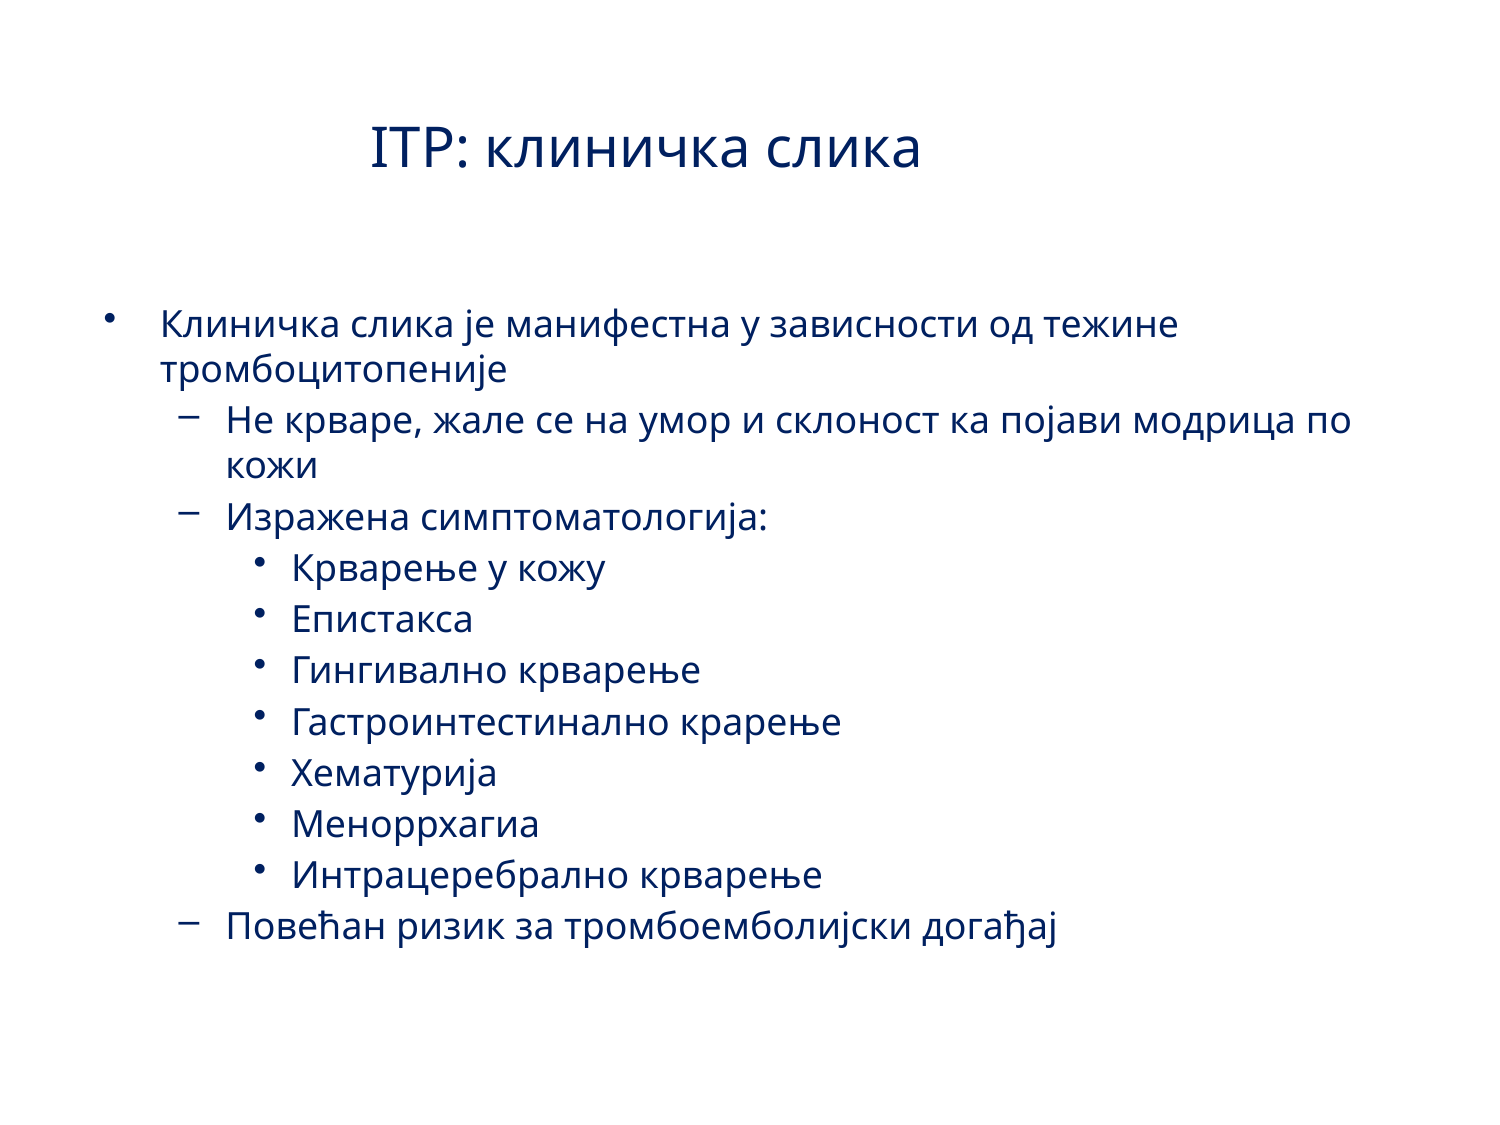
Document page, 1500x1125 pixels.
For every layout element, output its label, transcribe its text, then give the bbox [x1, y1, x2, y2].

list Клиничка слика је манифестна у зависности од тежине тромбоцитопеније Не крваре, жале се на умор и склоност ка појави модрица по кожи Изражена симптоматологија: Крварење у кожу Епистакса Гингивално крварење Гастроинтестинално крарење Хематурија Меноррхагиа Интрацеребрално крварење Повећан ризик за тромбоемболијски догађај [88, 292, 1388, 1000]
title ITP: клиничка слика [0, 90, 1294, 201]
